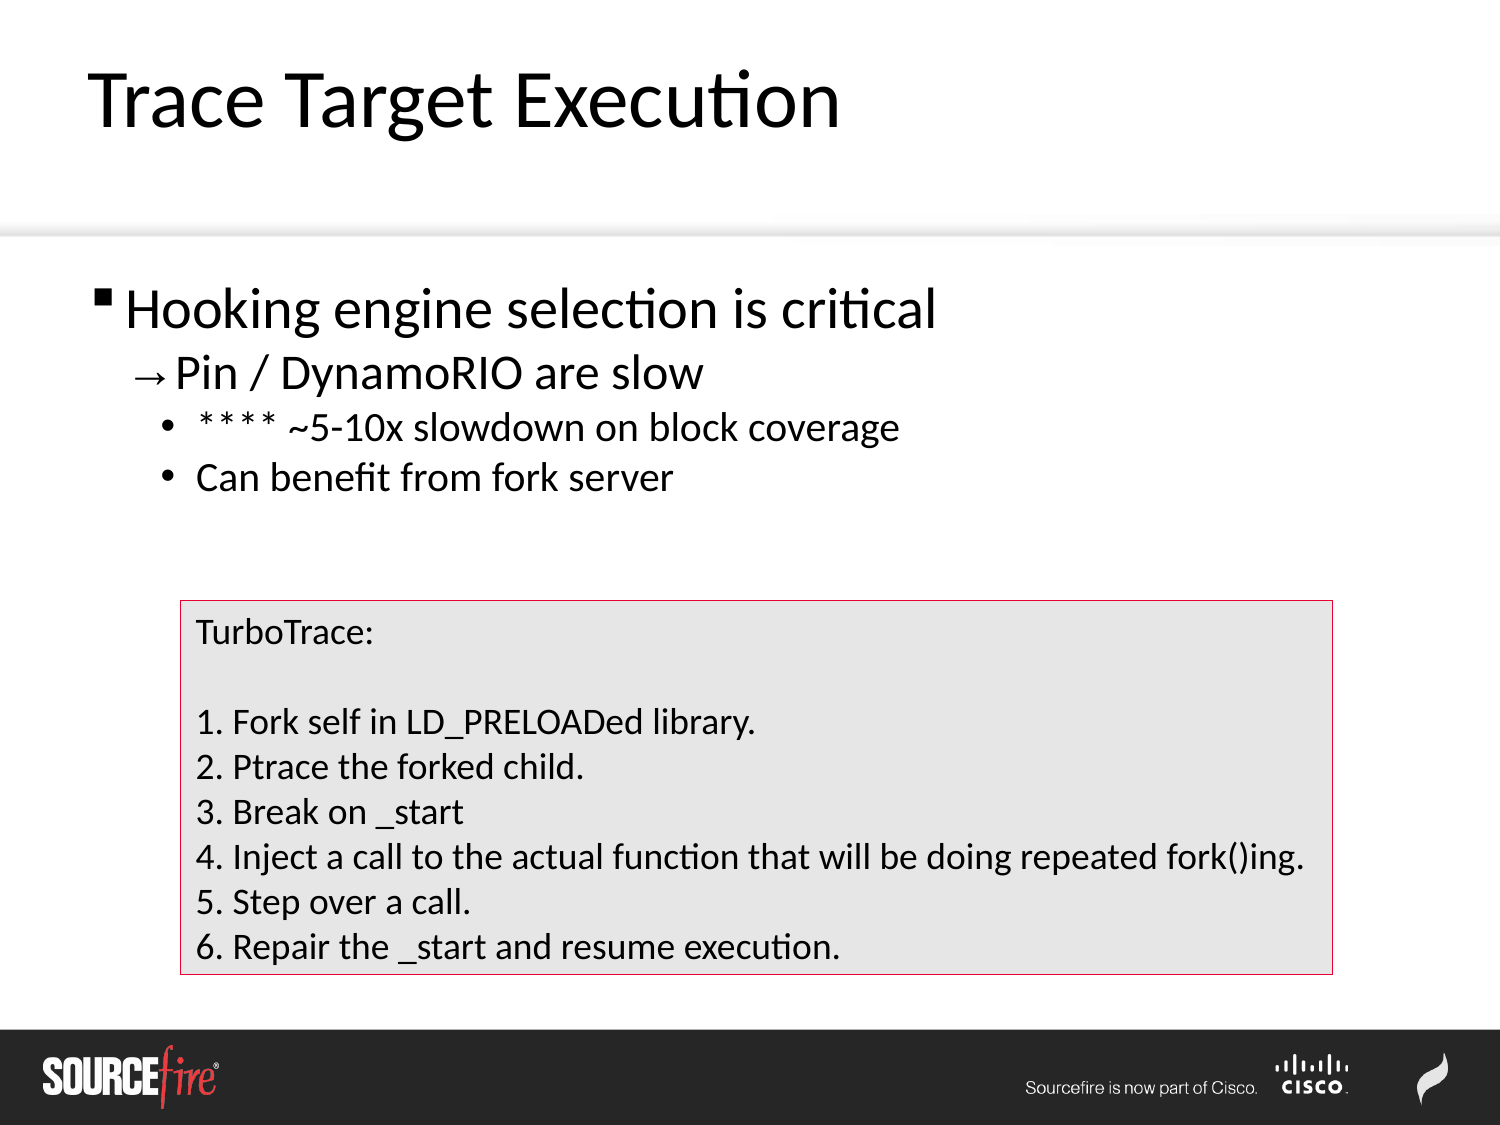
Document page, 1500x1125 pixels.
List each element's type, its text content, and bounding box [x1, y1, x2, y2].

picture [1417, 1051, 1448, 1106]
picture [1026, 1054, 1348, 1097]
picture [43, 1045, 219, 1109]
text_box Trace Target Execution [72, 51, 1423, 215]
text_box Hooking engine selection is critical Pin / DynamoRIO are slow **** ~5-10x slowdown on block coverage Can benefit from fork server [75, 262, 1425, 1005]
text_box TurboTrace: 1. Fork self in LD_PRELOADed library. 2. Ptrace the forked child. 3. Break on _start 4. Inject a call to the actual function that will be doing repeated fork()ing. 5. Step over a call. 6. Repair the _start and resume execution. [180, 600, 1333, 975]
picture [0, 214, 1500, 246]
